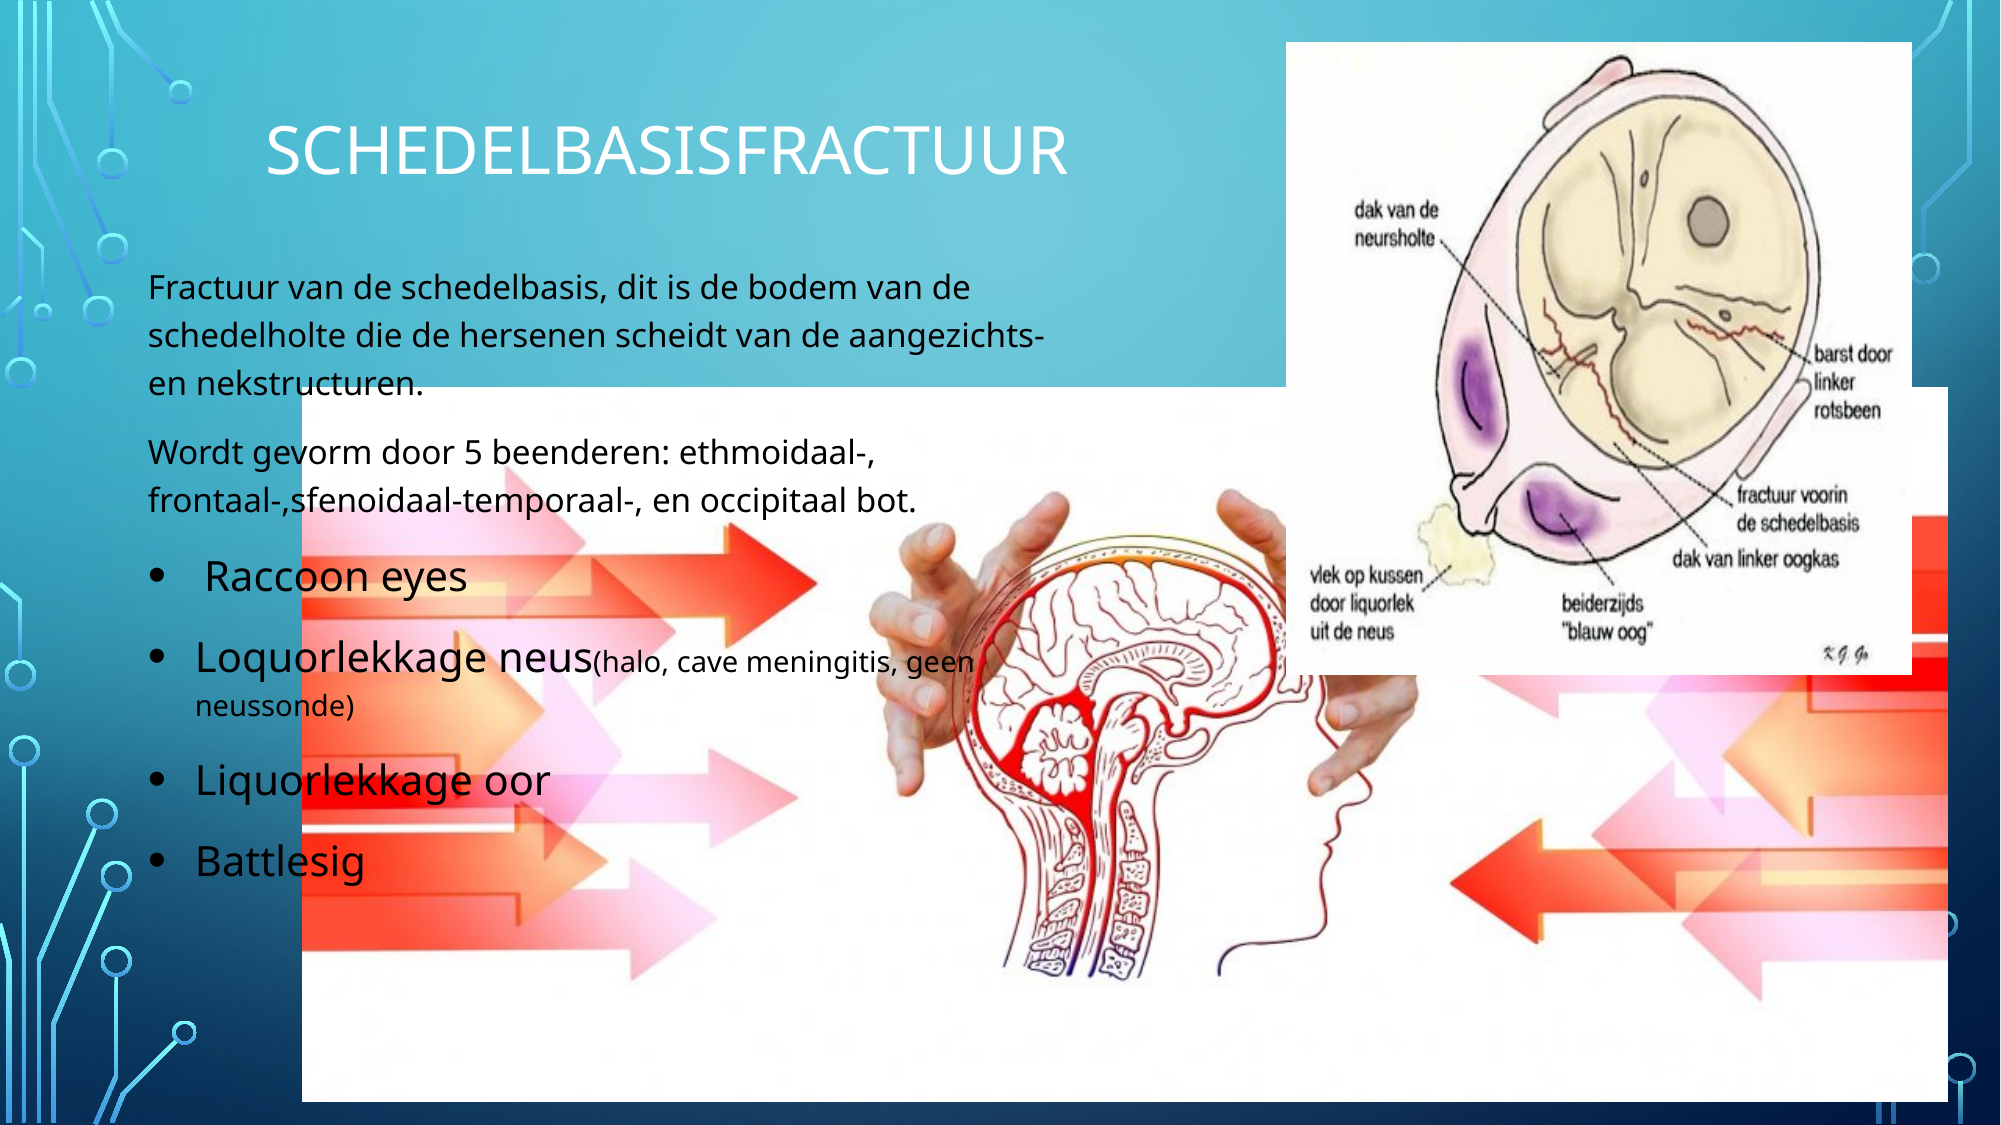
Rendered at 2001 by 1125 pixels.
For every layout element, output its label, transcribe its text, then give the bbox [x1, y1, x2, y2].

picture [302, 41, 1949, 1102]
list Fractuur van de schedelbasis, dit is de bodem van de schedelholte die de hersenen scheidt van de aangezichts- en nekstructuren. Wordt gevorm door 5 beenderen: ethmoidaal-, frontaal-,sfenoidaal-temporaal-, en occipitaal bot. Raccoon eyes Loquorlekkage neus(halo, cave meningitis, geen neussonde) Liquorlekkage oor Battlesig [132, 251, 1107, 833]
title schedelbasisfractuur [250, 86, 1224, 197]
